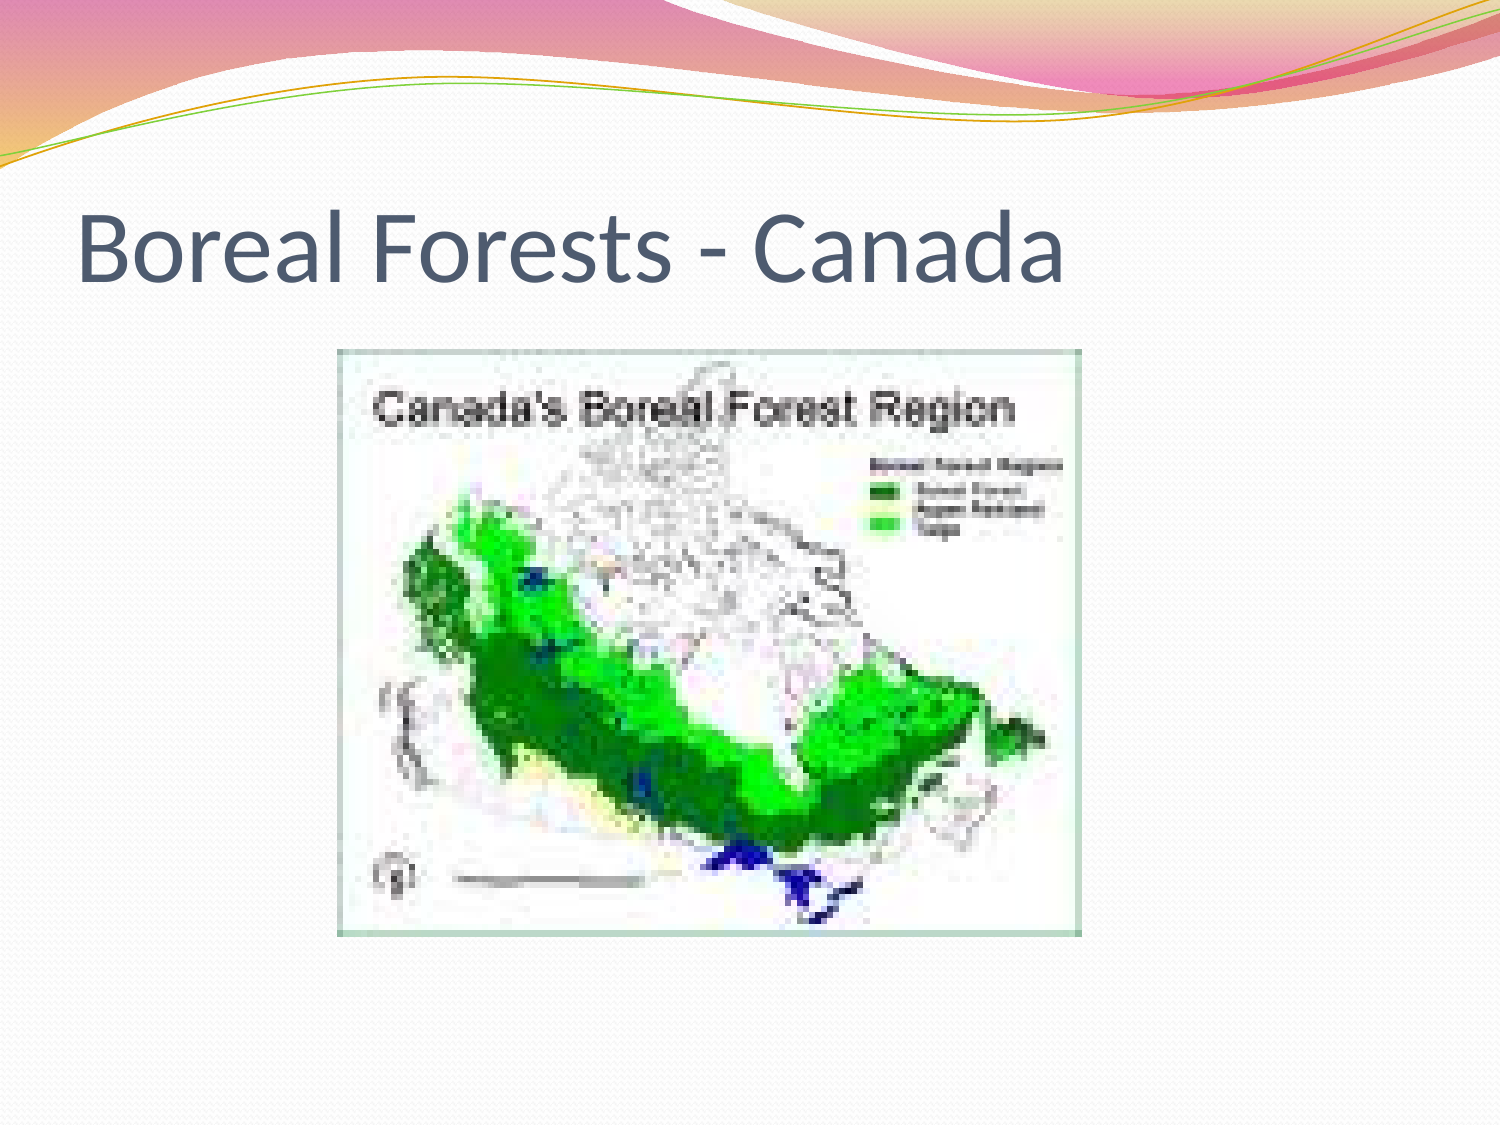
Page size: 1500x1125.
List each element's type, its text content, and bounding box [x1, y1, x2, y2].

title Boreal Forests - Canada [75, 115, 1425, 303]
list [337, 349, 1082, 937]
